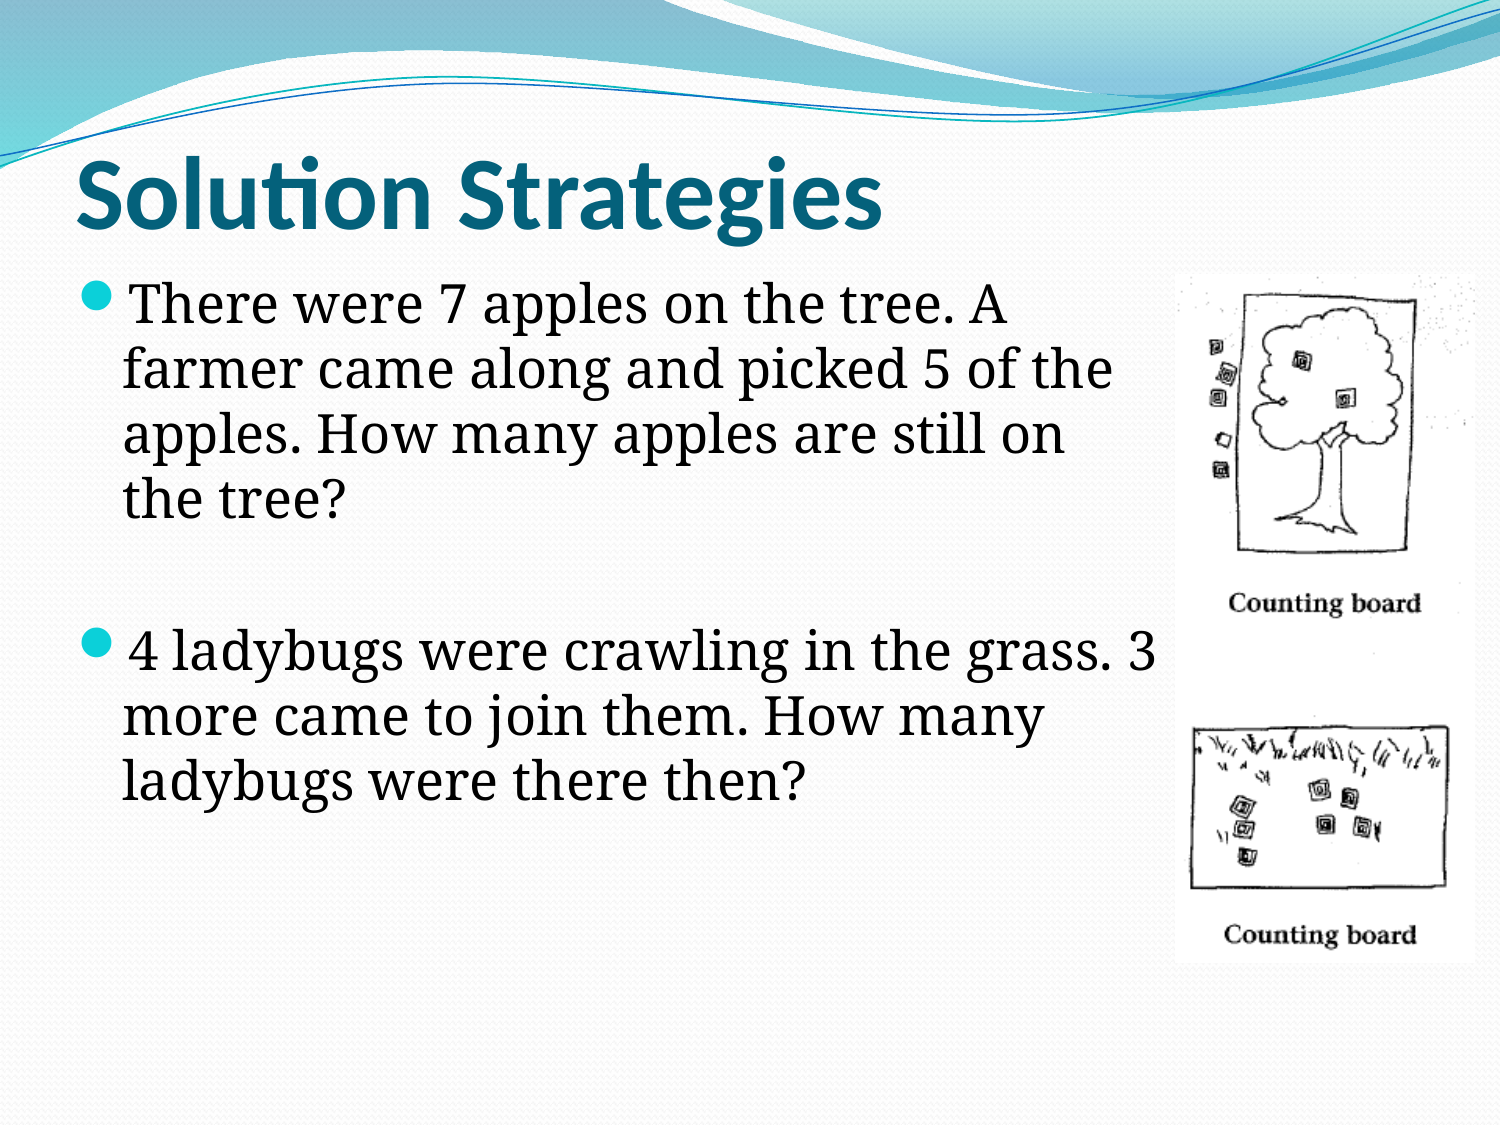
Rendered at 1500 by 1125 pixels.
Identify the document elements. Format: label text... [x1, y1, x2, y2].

list There were 7 apples on the tree. A farmer came along and picked 5 of the apples. How many apples are still on the tree? 4 ladybugs were crawling in the grass. 3 more came to join them. How many ladybugs were there then? [62, 262, 1175, 1000]
picture [1174, 274, 1476, 963]
title Solution Strategies [75, 115, 1425, 250]
